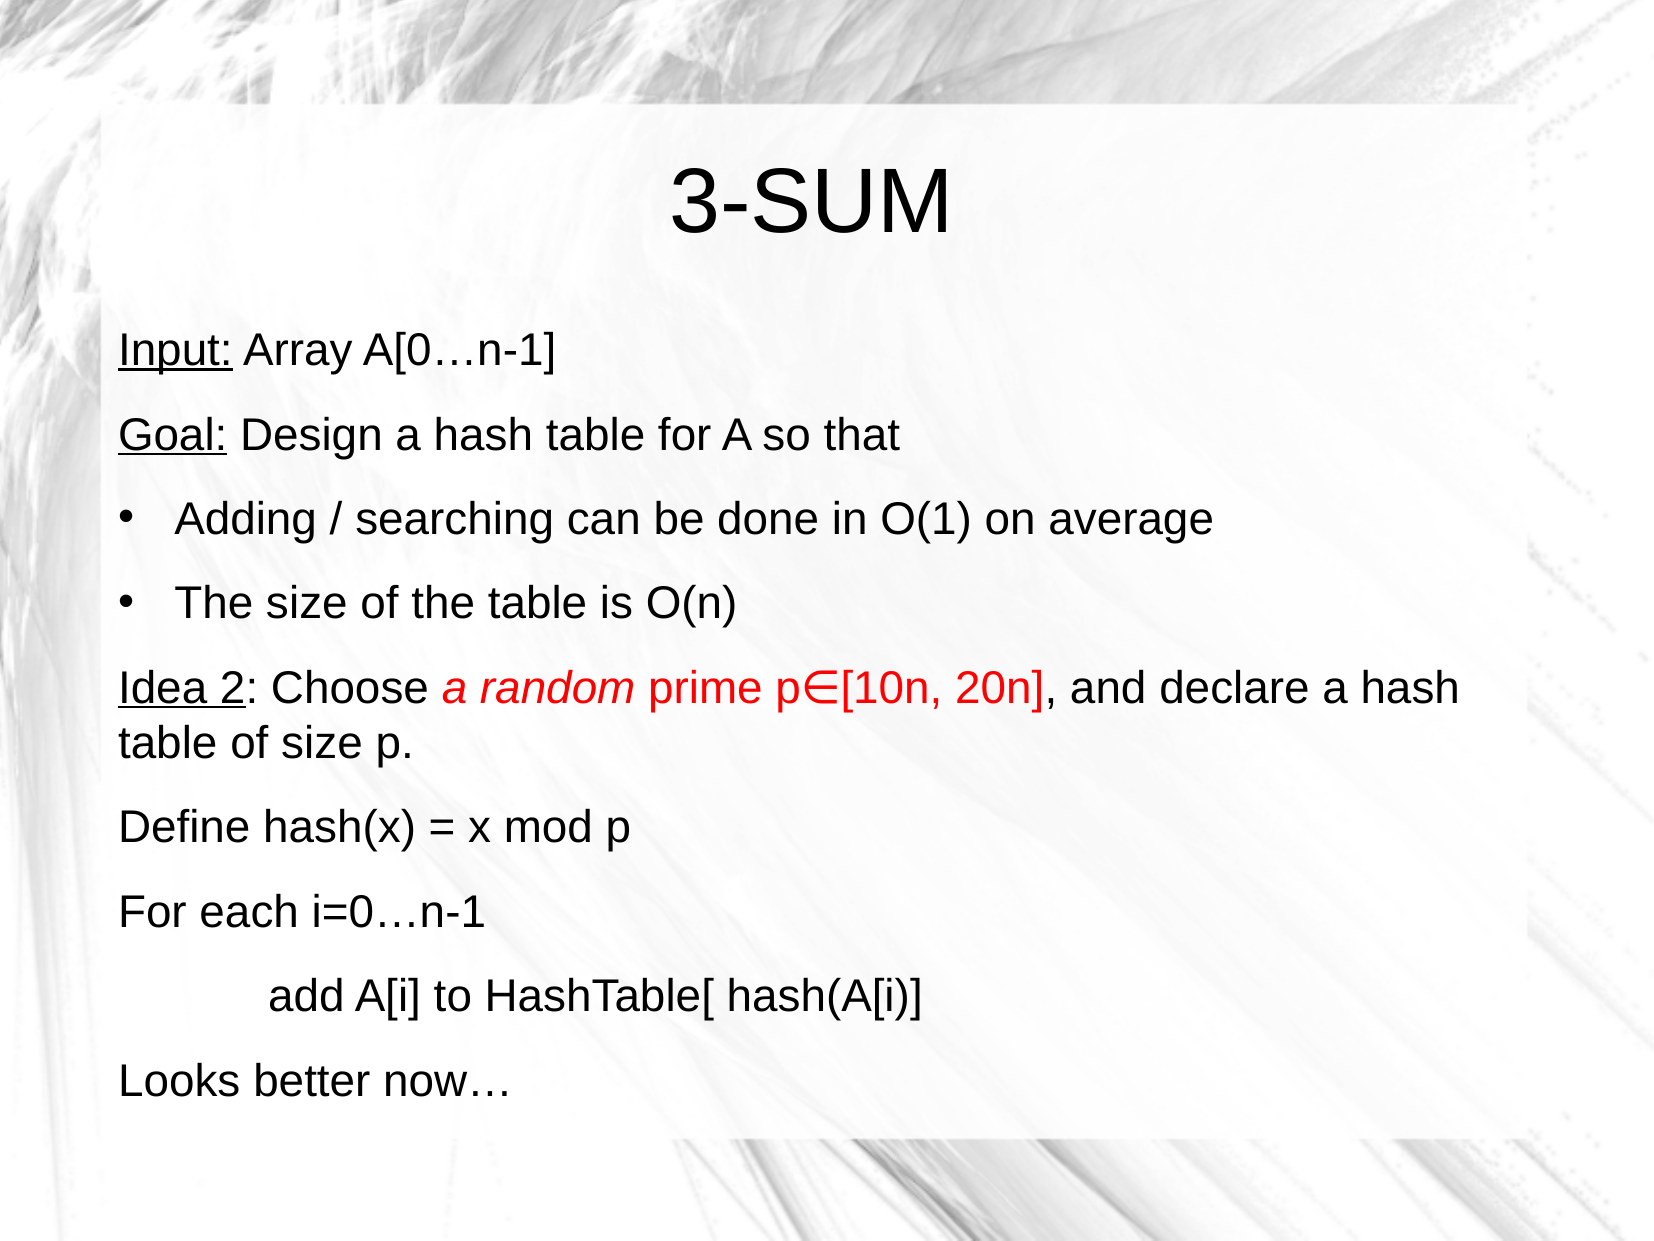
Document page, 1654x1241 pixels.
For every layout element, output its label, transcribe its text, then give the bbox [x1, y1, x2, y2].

list Input: Array A[0…n-1] Goal: Design a hash table for A so that Adding / searching can be done in O(1) on average The size of the table is O(n) Idea 2: Choose a random prime p∈[10n, 20n], and declare a hash table of size p. Define hash(x) = x mod p For each i=0…n-1 add A[i] to HashTable[ hash(A[i)] Looks better now… [118, 319, 1571, 1102]
title 3-SUM [118, 112, 1506, 281]
picture [0, 0, 1654, 1241]
